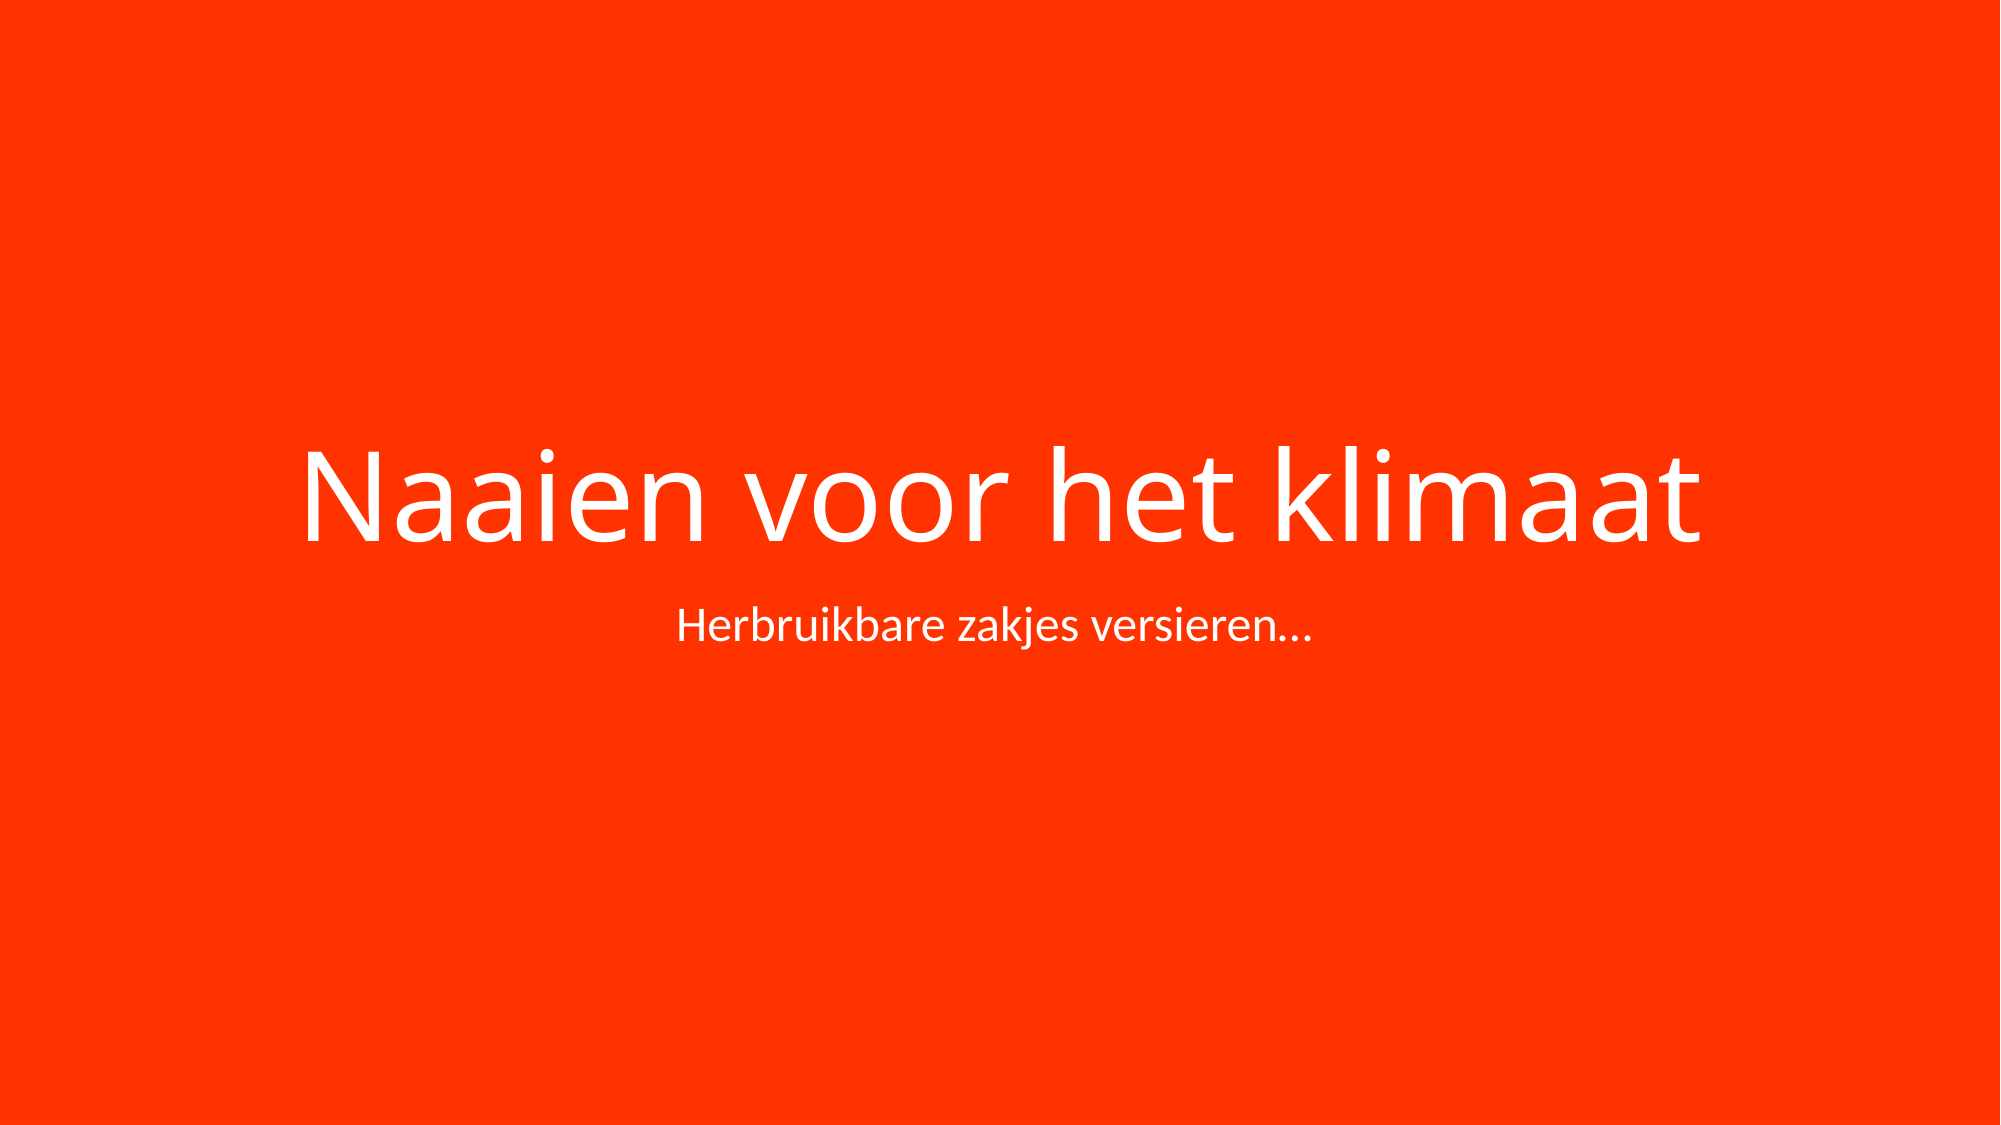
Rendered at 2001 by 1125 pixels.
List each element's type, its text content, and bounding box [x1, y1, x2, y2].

title Naaien voor het klimaat [249, 184, 1750, 576]
subtitle Herbruikbare zakjes versieren… [249, 590, 1750, 863]
